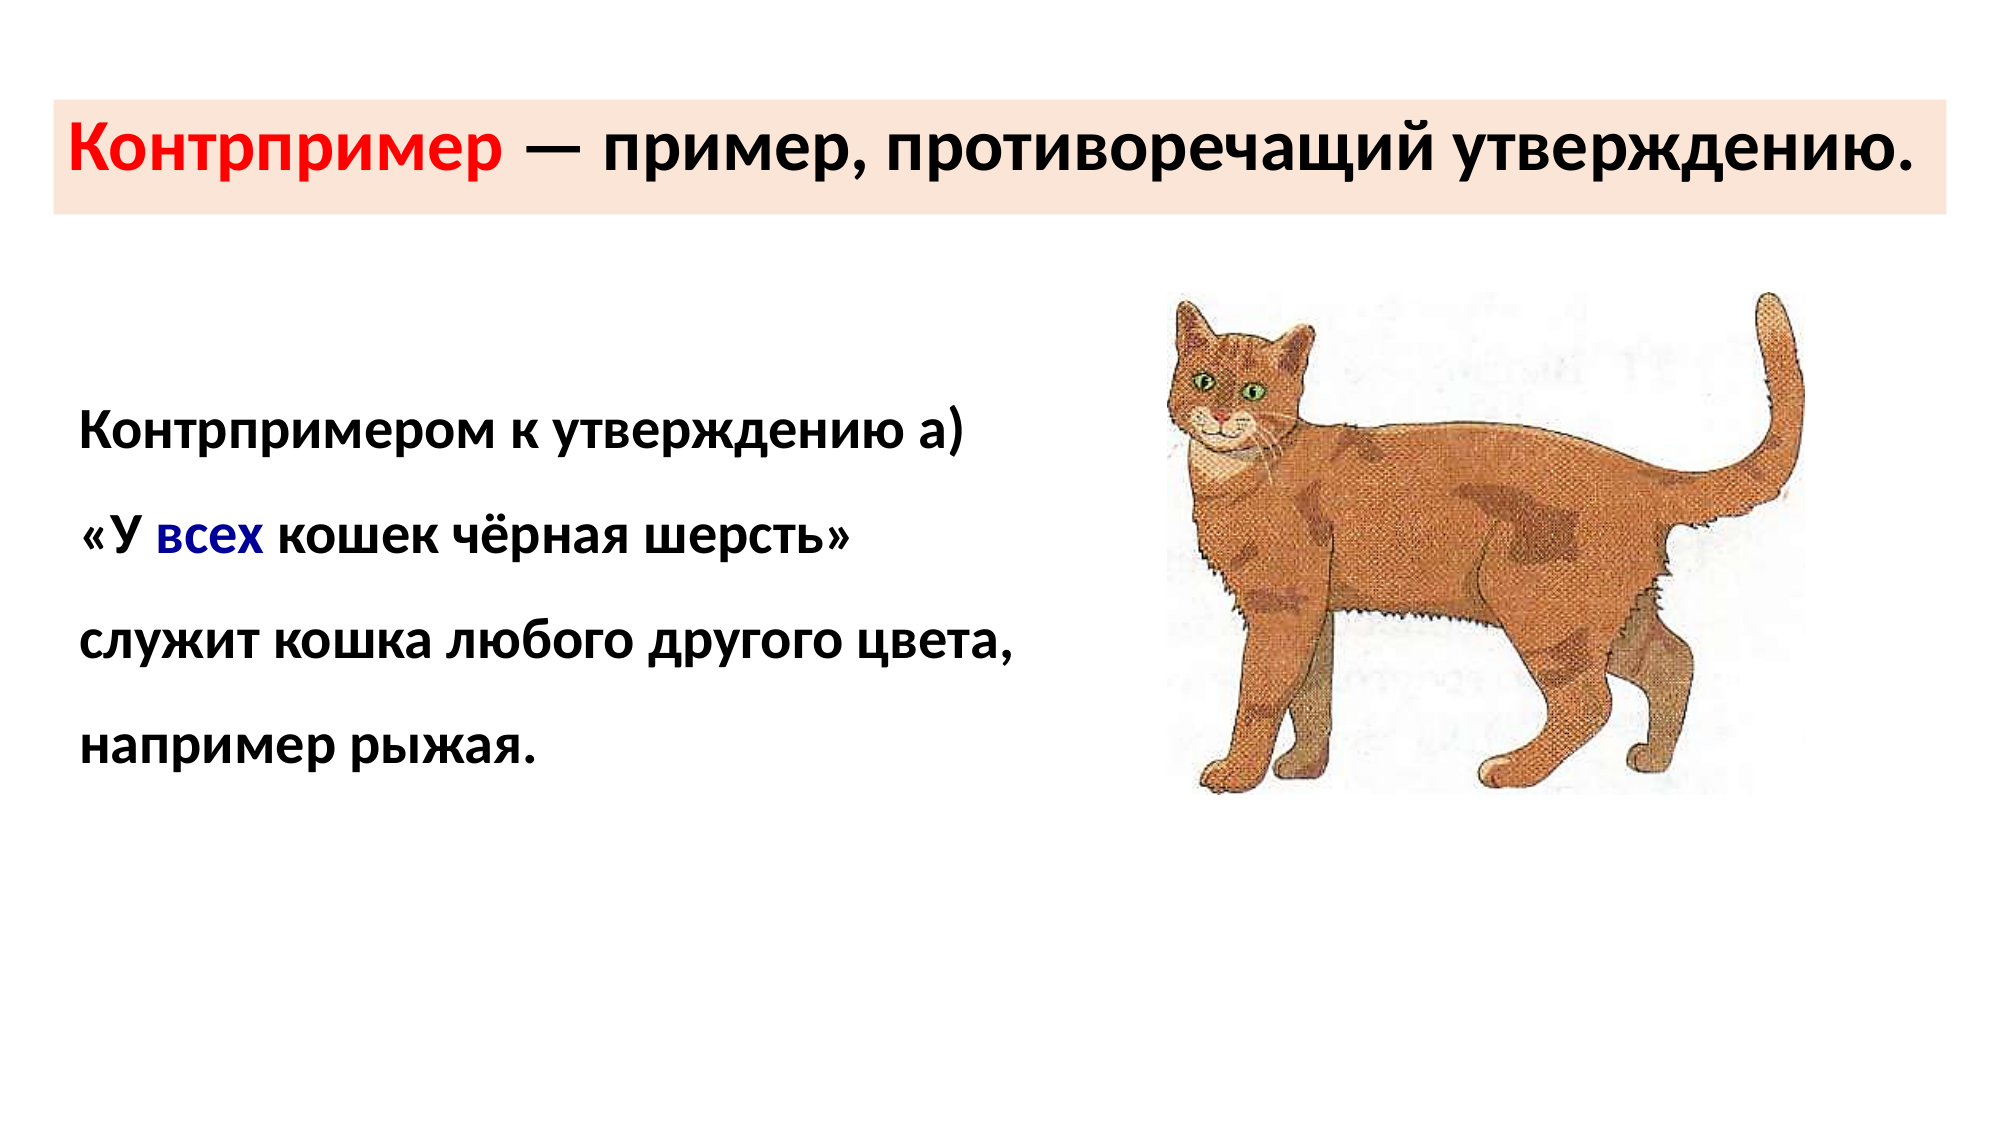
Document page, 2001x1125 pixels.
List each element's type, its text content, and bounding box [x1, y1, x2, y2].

picture [1167, 292, 1805, 795]
list Контрпример — пример, противоречащий утверждению. [53, 99, 1947, 215]
text_box Контрпримером к утверждению а) «У всех кошек чёрная шерсть» служит кошка любого другого цвета, например рыжая. [64, 348, 1065, 783]
